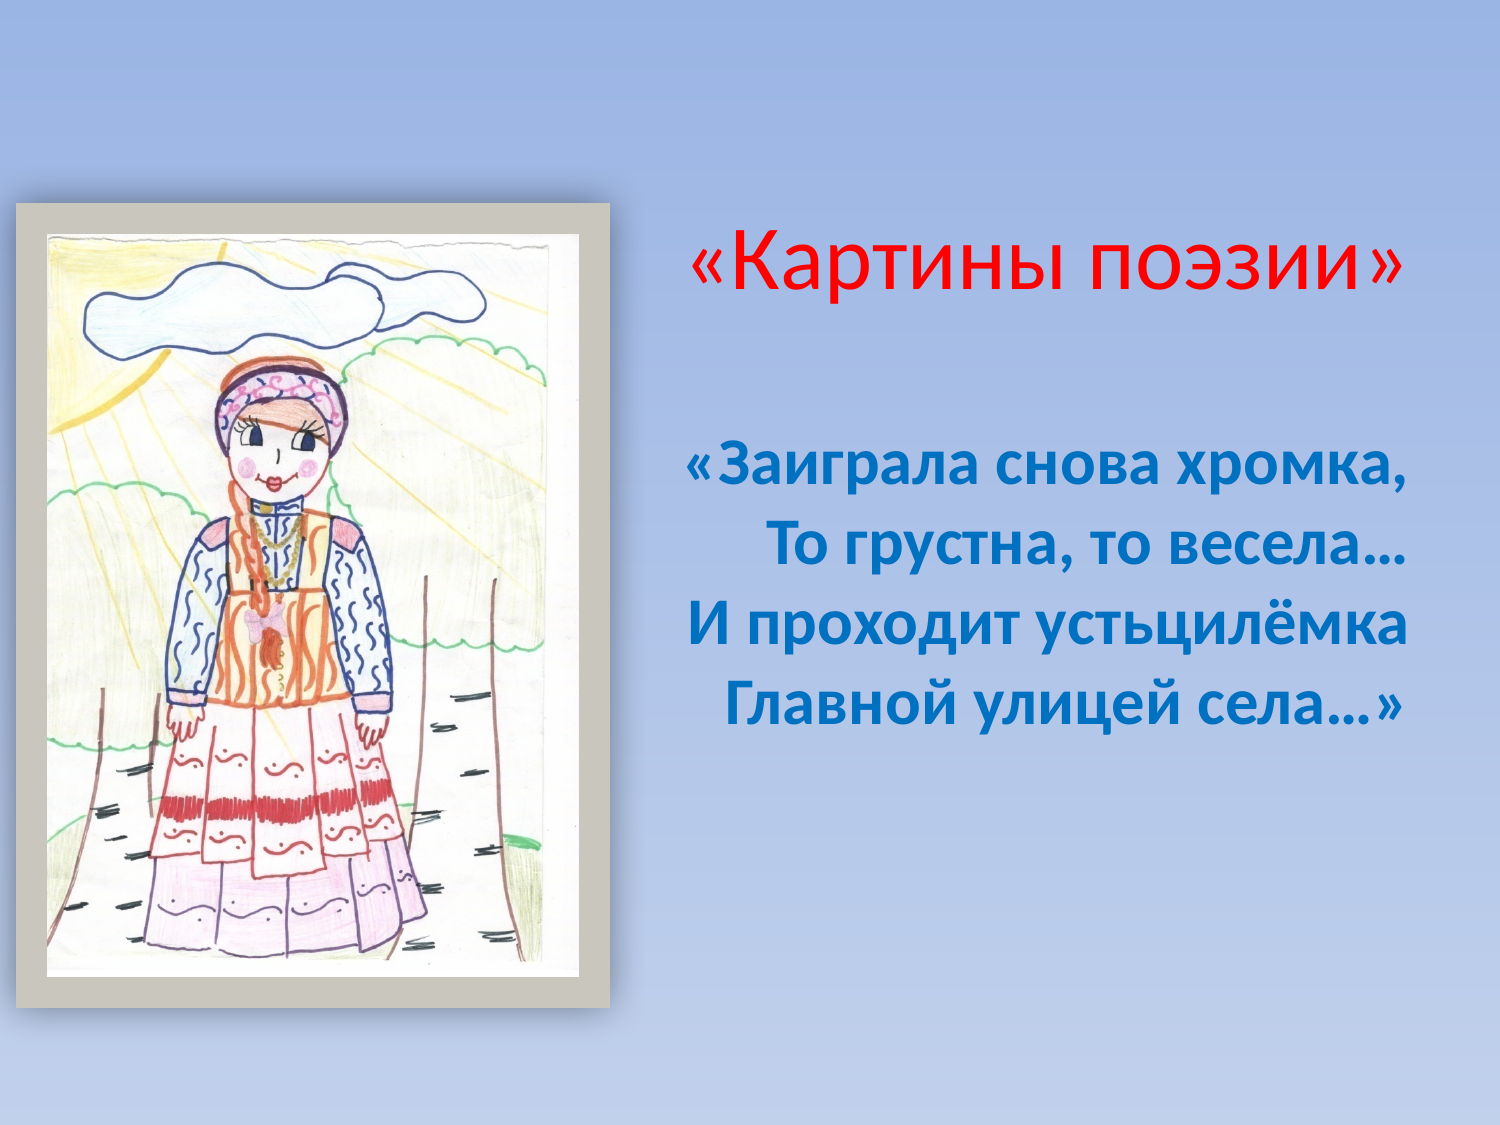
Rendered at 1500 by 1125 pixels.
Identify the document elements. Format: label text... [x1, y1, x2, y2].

title «Картины поэзии» «Заиграла снова хромка, То грустна, то весела… И проходит устьцилёмка Главной улицей села…» [75, 45, 1425, 891]
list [46, 234, 579, 977]
